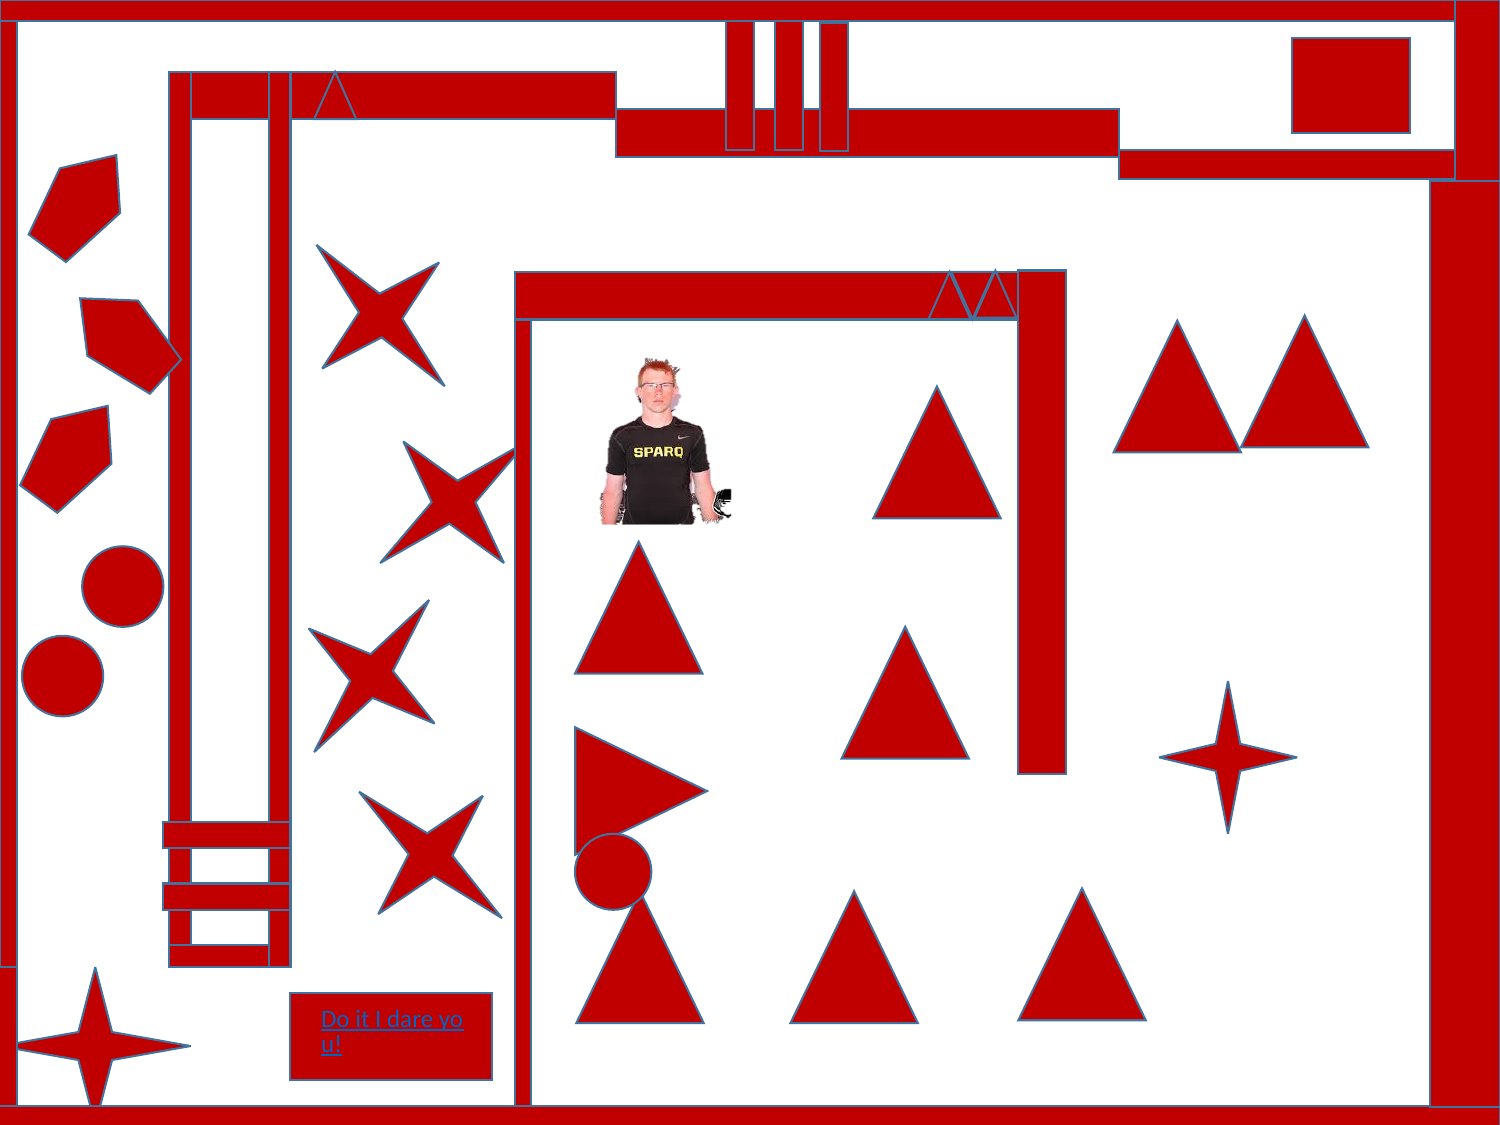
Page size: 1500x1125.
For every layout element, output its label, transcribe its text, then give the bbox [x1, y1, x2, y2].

text_box [379, 440, 514, 564]
text_box [162, 821, 291, 849]
text_box [1158, 680, 1298, 834]
text_box [871, 384, 1003, 520]
text_box [81, 545, 165, 628]
text_box [1239, 313, 1371, 449]
text_box [18, 404, 113, 515]
text_box [20, 634, 105, 718]
text_box [27, 153, 122, 264]
text_box [725, 20, 755, 151]
text_box [168, 944, 268, 968]
text_box [574, 725, 710, 857]
text_box [337, 71, 617, 120]
text_box Do it I dare you! [306, 994, 492, 1040]
text_box [0, 1105, 1500, 1125]
text_box [358, 790, 503, 919]
text_box [949, 270, 996, 322]
text_box [514, 321, 532, 1107]
text_box [573, 539, 705, 675]
text_box [307, 599, 436, 753]
text_box [292, 71, 334, 120]
text_box [1118, 149, 1454, 180]
text_box [1111, 318, 1243, 454]
text_box [1291, 37, 1411, 134]
text_box [615, 108, 1120, 158]
text_box [1454, 0, 1500, 180]
text_box [18, 966, 191, 1105]
text_box [312, 69, 358, 121]
picture [584, 300, 750, 525]
text_box [162, 882, 291, 911]
text_box [774, 20, 804, 151]
text_box [574, 897, 706, 1025]
text_box [998, 271, 1017, 314]
text_box [573, 832, 653, 911]
text_box [788, 888, 920, 1025]
text_box [168, 911, 192, 944]
text_box [315, 244, 446, 387]
text_box [926, 269, 971, 321]
text_box [78, 297, 183, 396]
text_box [1429, 180, 1500, 1108]
text_box [268, 71, 292, 968]
text_box [1016, 886, 1148, 1022]
text_box [1017, 269, 1067, 775]
text_box [514, 271, 948, 321]
text_box [0, 20, 18, 966]
text_box [192, 71, 268, 120]
text_box [975, 268, 1019, 319]
text_box [839, 624, 971, 760]
text_box [168, 849, 192, 882]
text_box [0, 966, 18, 1105]
text_box [819, 22, 849, 152]
text_box [168, 71, 192, 821]
text_box [0, 0, 1454, 22]
text_box [289, 992, 493, 1081]
